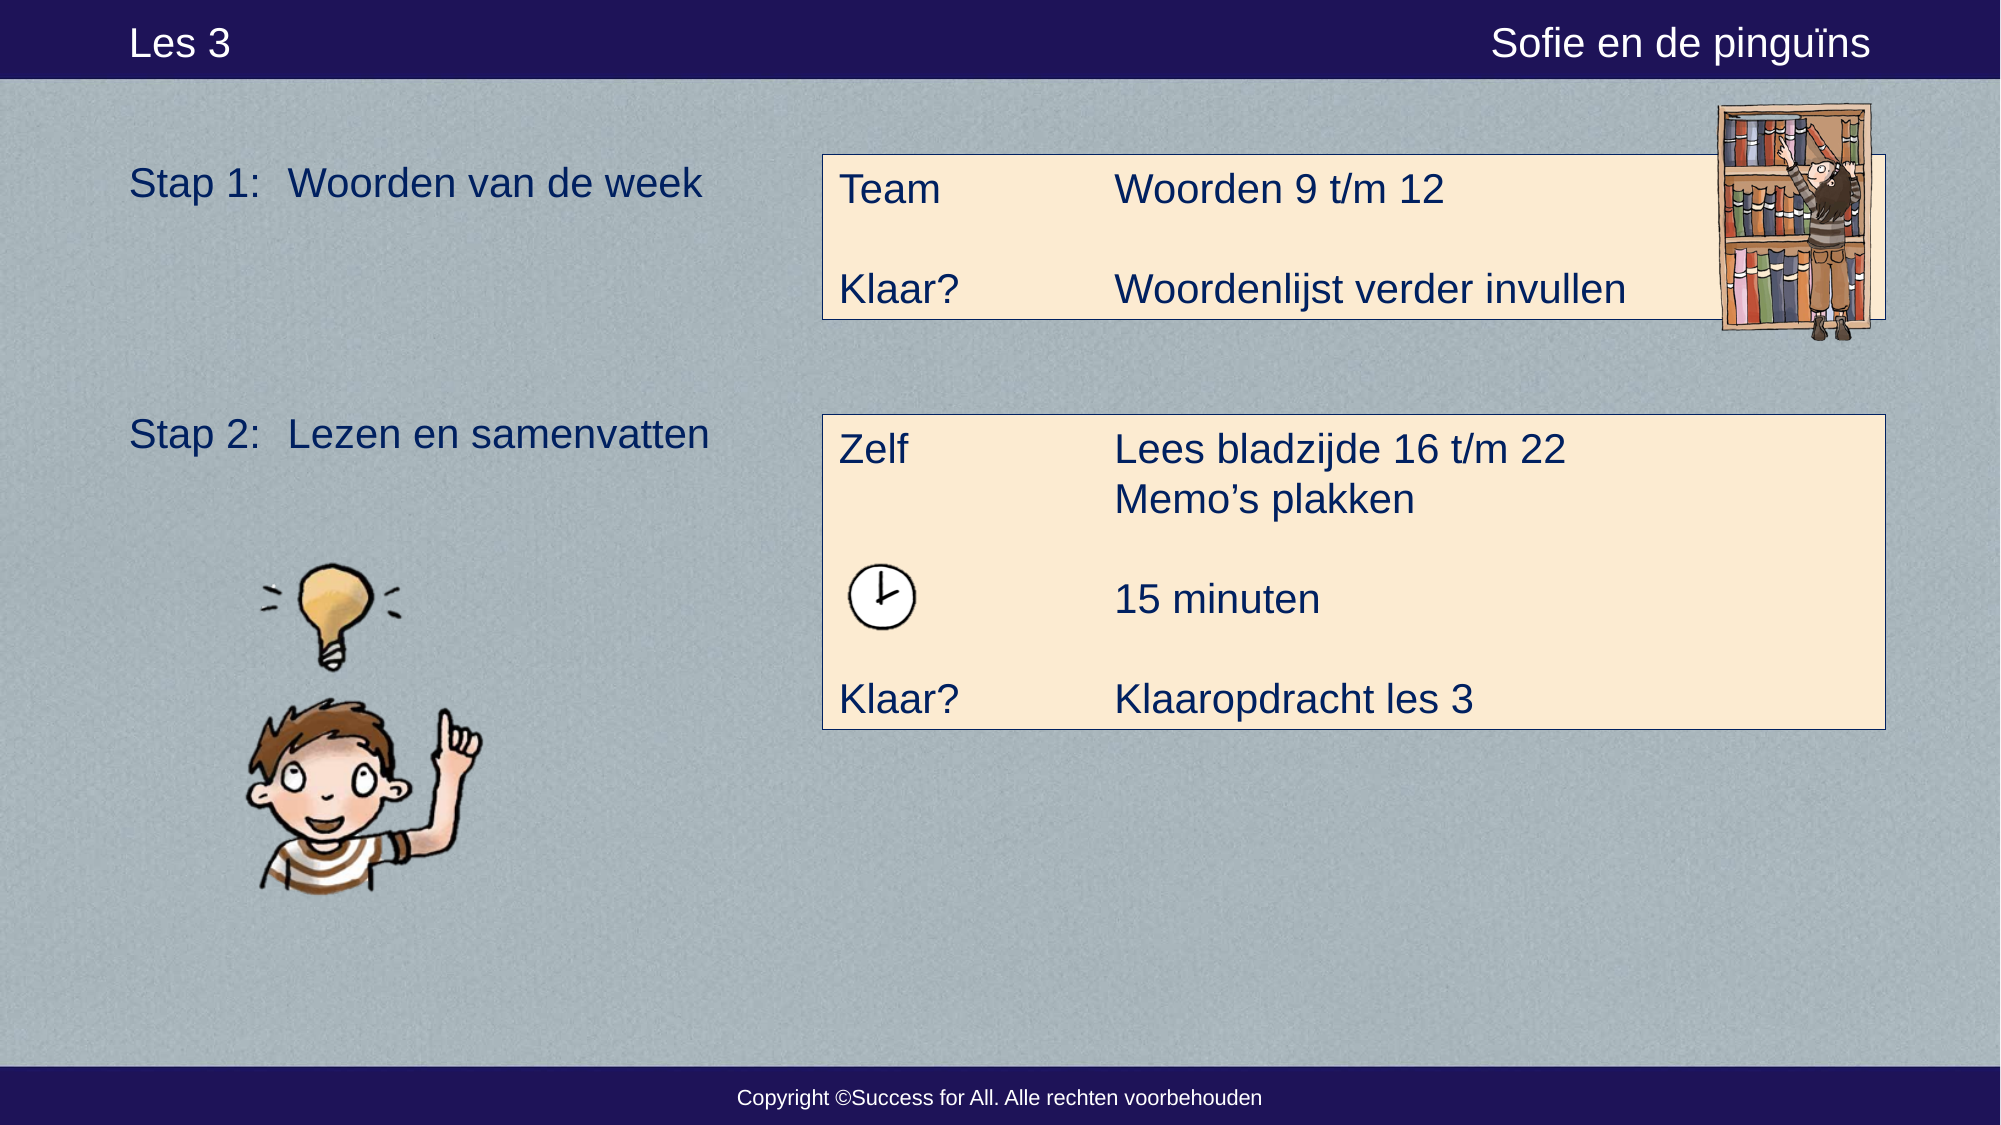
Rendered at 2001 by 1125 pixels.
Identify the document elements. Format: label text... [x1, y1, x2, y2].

text_box Stap 1: Woorden van de week Stap 2: Lezen en samenvatten [114, 148, 907, 514]
text_box Les 3 [114, 8, 354, 73]
text_box Copyright ©Success for All. Alle rechten voorbehouden [0, 1076, 2000, 1125]
picture [0, 0, 2001, 1125]
text_box Zelf Lees bladzijde 16 t/m 22 Memo’s plakken 15 minuten Klaar? Klaaropdracht les 3 [822, 414, 1886, 730]
text_box Team Woorden 9 t/m 12 Klaar? Woordenlijst verder invullen [822, 154, 1700, 320]
text_box Sofie en de pinguïns [999, 8, 1886, 73]
